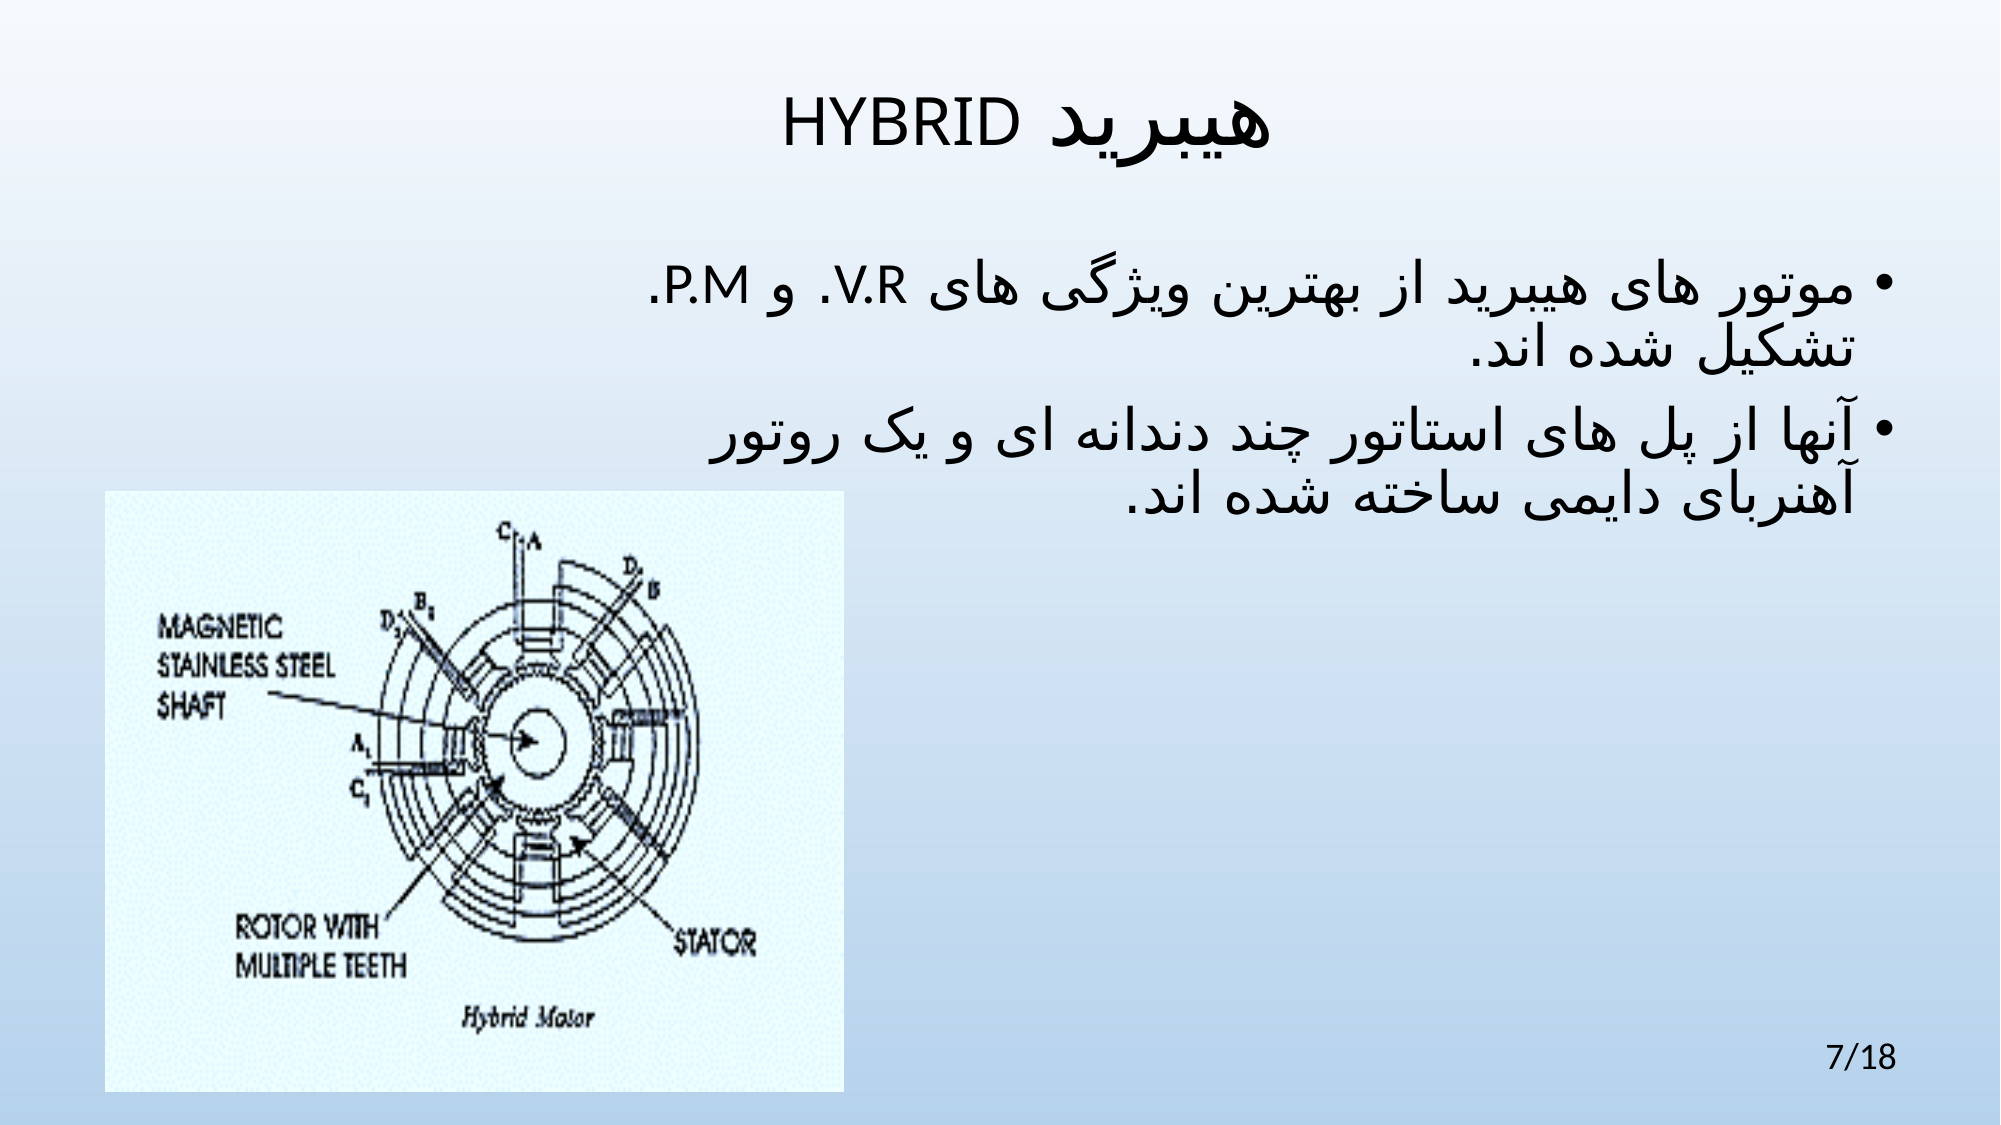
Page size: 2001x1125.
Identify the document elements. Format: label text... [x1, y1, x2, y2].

text_box 7/18 [1810, 1024, 2000, 1085]
text_box HYBRID هیبرید [367, 58, 1718, 247]
picture [105, 491, 844, 1092]
text_box موتور های هیبرید از بهترین ویژگی های V.R. و P.M. تشکیل شده اند. آنها از پل های استاتور چند دندانه ای و یک روتور آهنربای دایمی ساخته شده اند. [559, 245, 1910, 1039]
